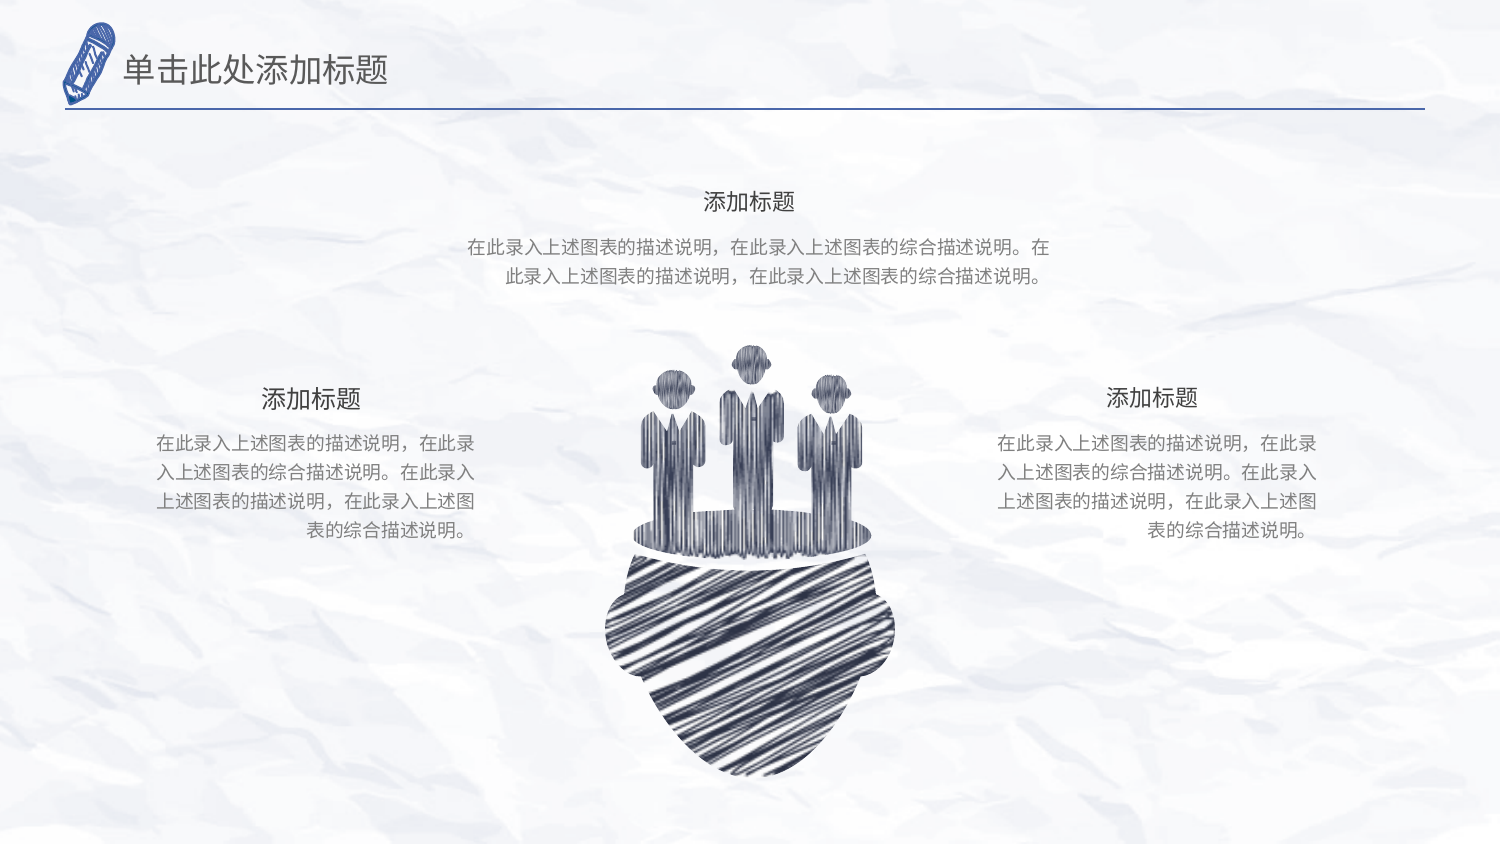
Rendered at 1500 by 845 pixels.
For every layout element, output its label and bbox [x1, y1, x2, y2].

text_box [600, 344, 900, 779]
text_box [435, 179, 1064, 326]
text_box [132, 375, 491, 581]
text_box [973, 375, 1332, 581]
